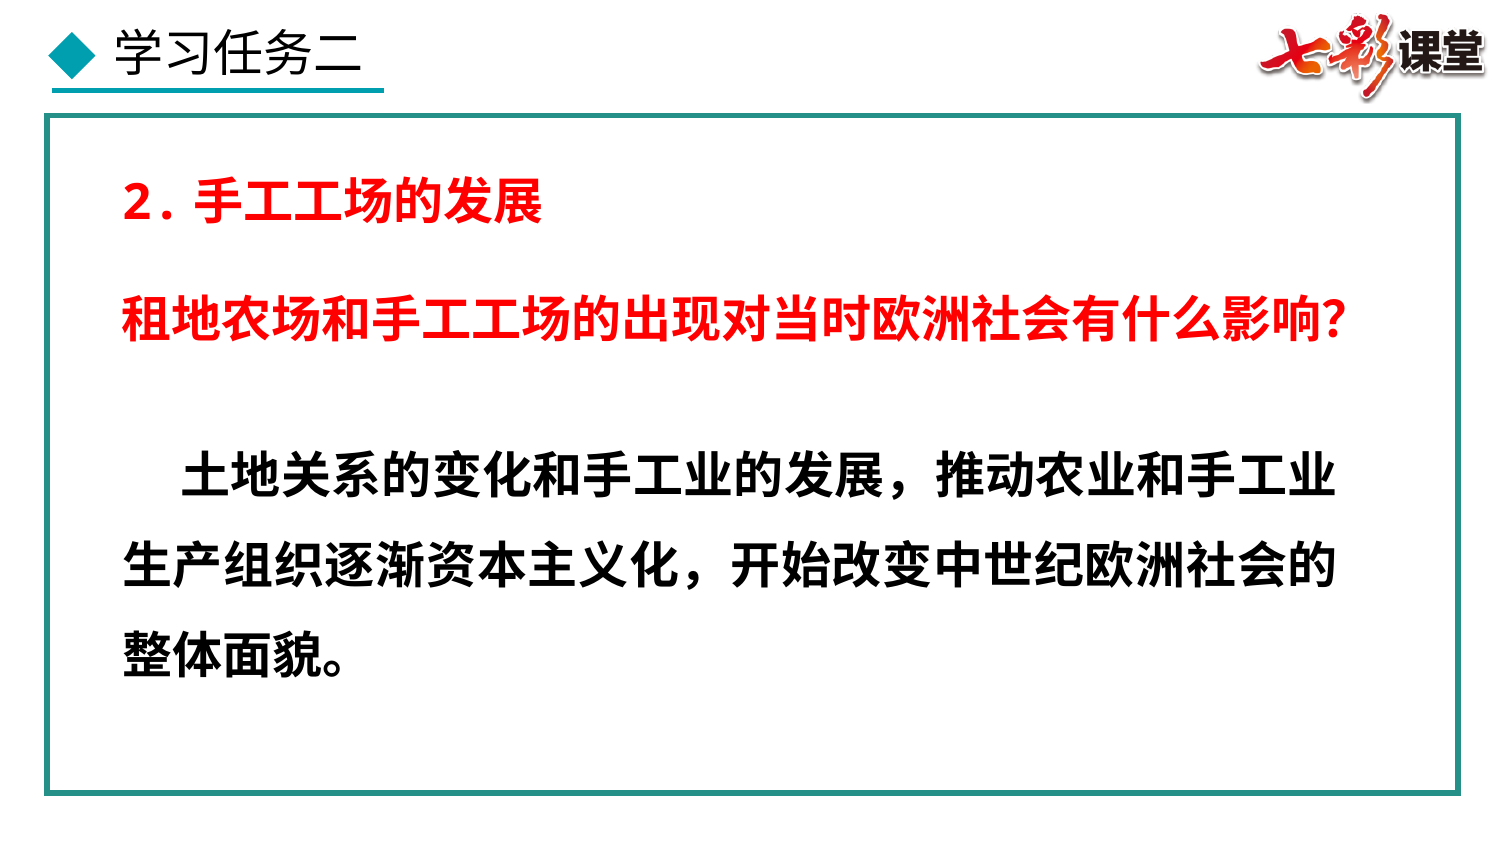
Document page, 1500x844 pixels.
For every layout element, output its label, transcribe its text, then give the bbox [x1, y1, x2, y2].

text_box 2.手工工场的发展 [107, 150, 675, 237]
picture [1254, 8, 1491, 104]
text_box 租地农场和手工工场的出现对当时欧洲社会有什么影响？ [107, 280, 1383, 355]
text_box 土地关系的变化和手工业的发展，推动农业和手工业生产组织逐渐资本主义化，开始改变中世纪欧洲社会的整体面貌。 [107, 405, 1353, 691]
